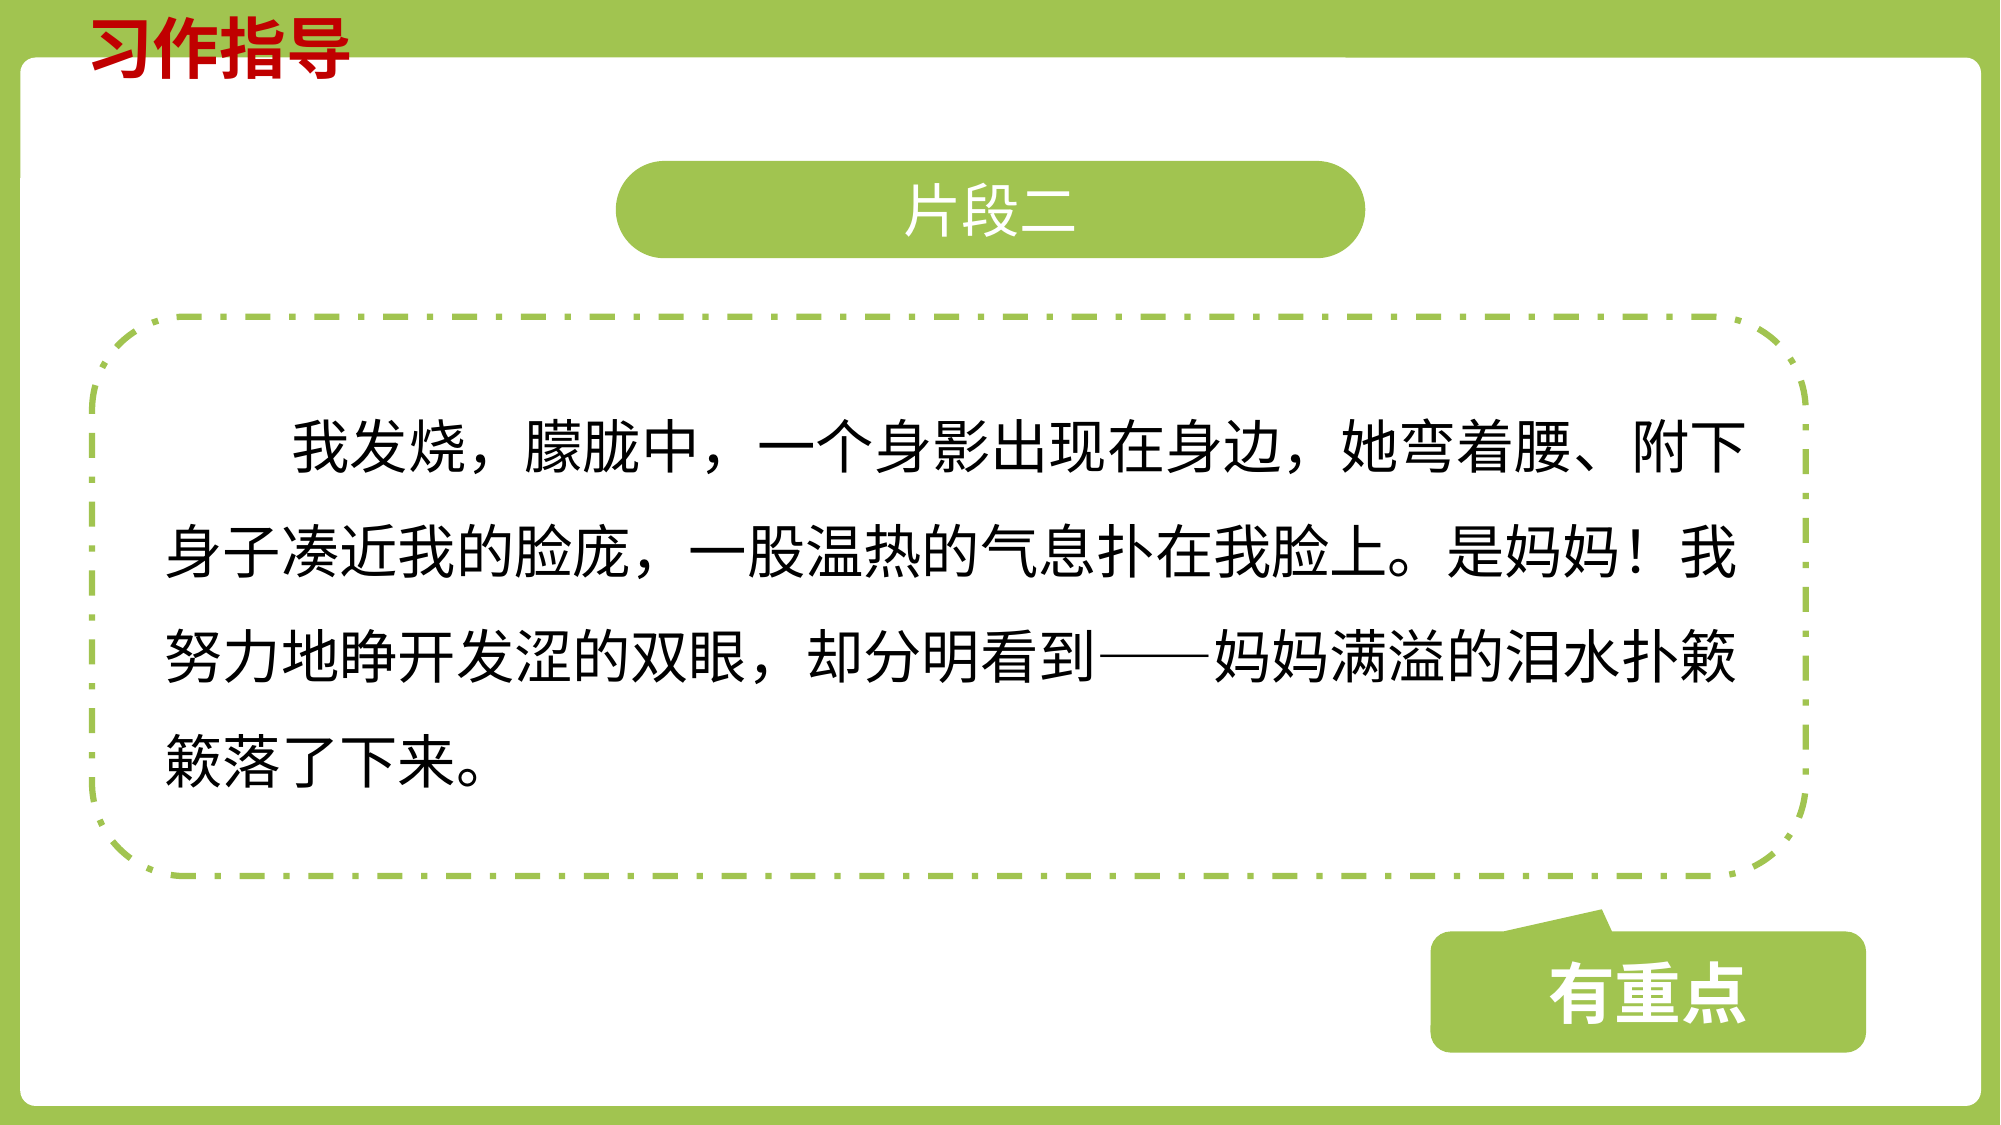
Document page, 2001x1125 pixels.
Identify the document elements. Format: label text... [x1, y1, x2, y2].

text_box [90, 315, 1807, 878]
text_box 片段二 [614, 159, 1367, 260]
text_box 习作指导 [71, 0, 428, 95]
text_box 有重点 [1429, 908, 1867, 1054]
